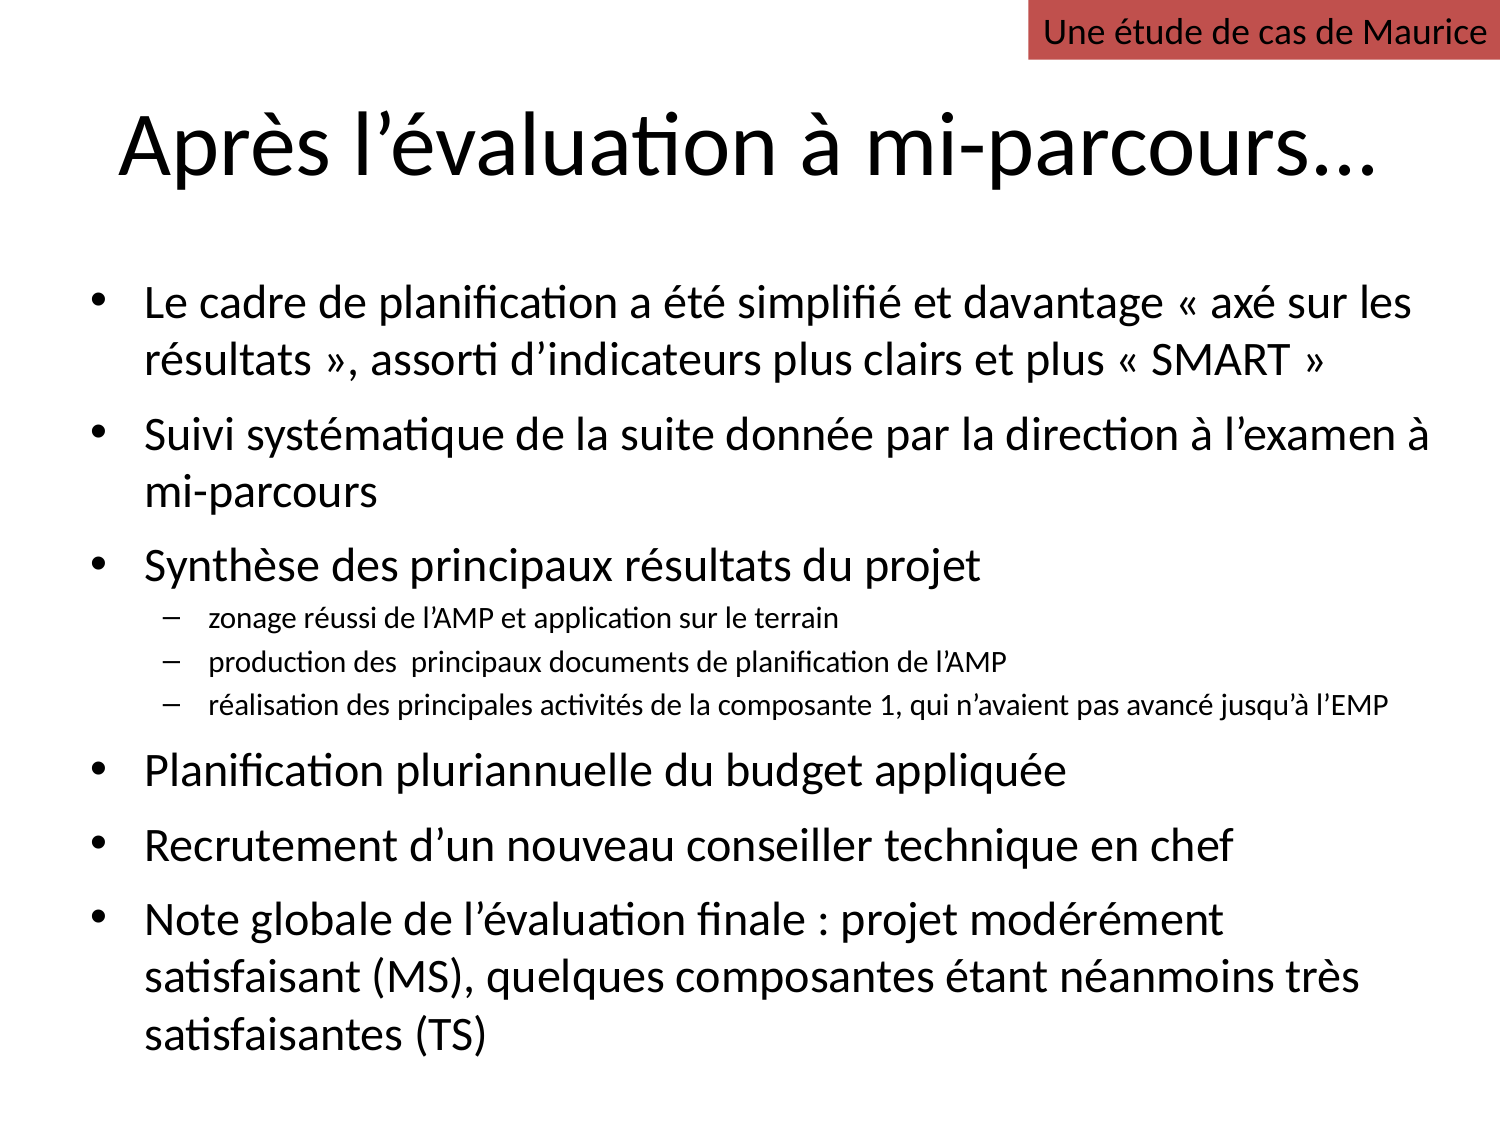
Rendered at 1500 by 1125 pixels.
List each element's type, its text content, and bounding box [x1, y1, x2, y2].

list Le cadre de planification a été simplifié et davantage « axé sur les résultats », assorti d’indicateurs plus clairs et plus « SMART » Suivi systématique de la suite donnée par la direction à l’examen à mi-parcours Synthèse des principaux résultats du projet zonage réussi de l’AMP et application sur le terrain production des principaux documents de planification de l’AMP réalisation des principales activités de la composante 1, qui n’avaient pas avancé jusqu’à l’EMP Planification pluriannuelle du budget appliquée Recrutement d’un nouveau conseiller technique en chef Note globale de l’évaluation finale : projet modérément satisfaisant (MS), quelques composantes étant néanmoins très satisfaisantes (TS) [75, 262, 1459, 1071]
title Après l’évaluation à mi-parcours... [75, 45, 1425, 233]
text_box Une étude de cas de Maurice [1028, 0, 1500, 60]
